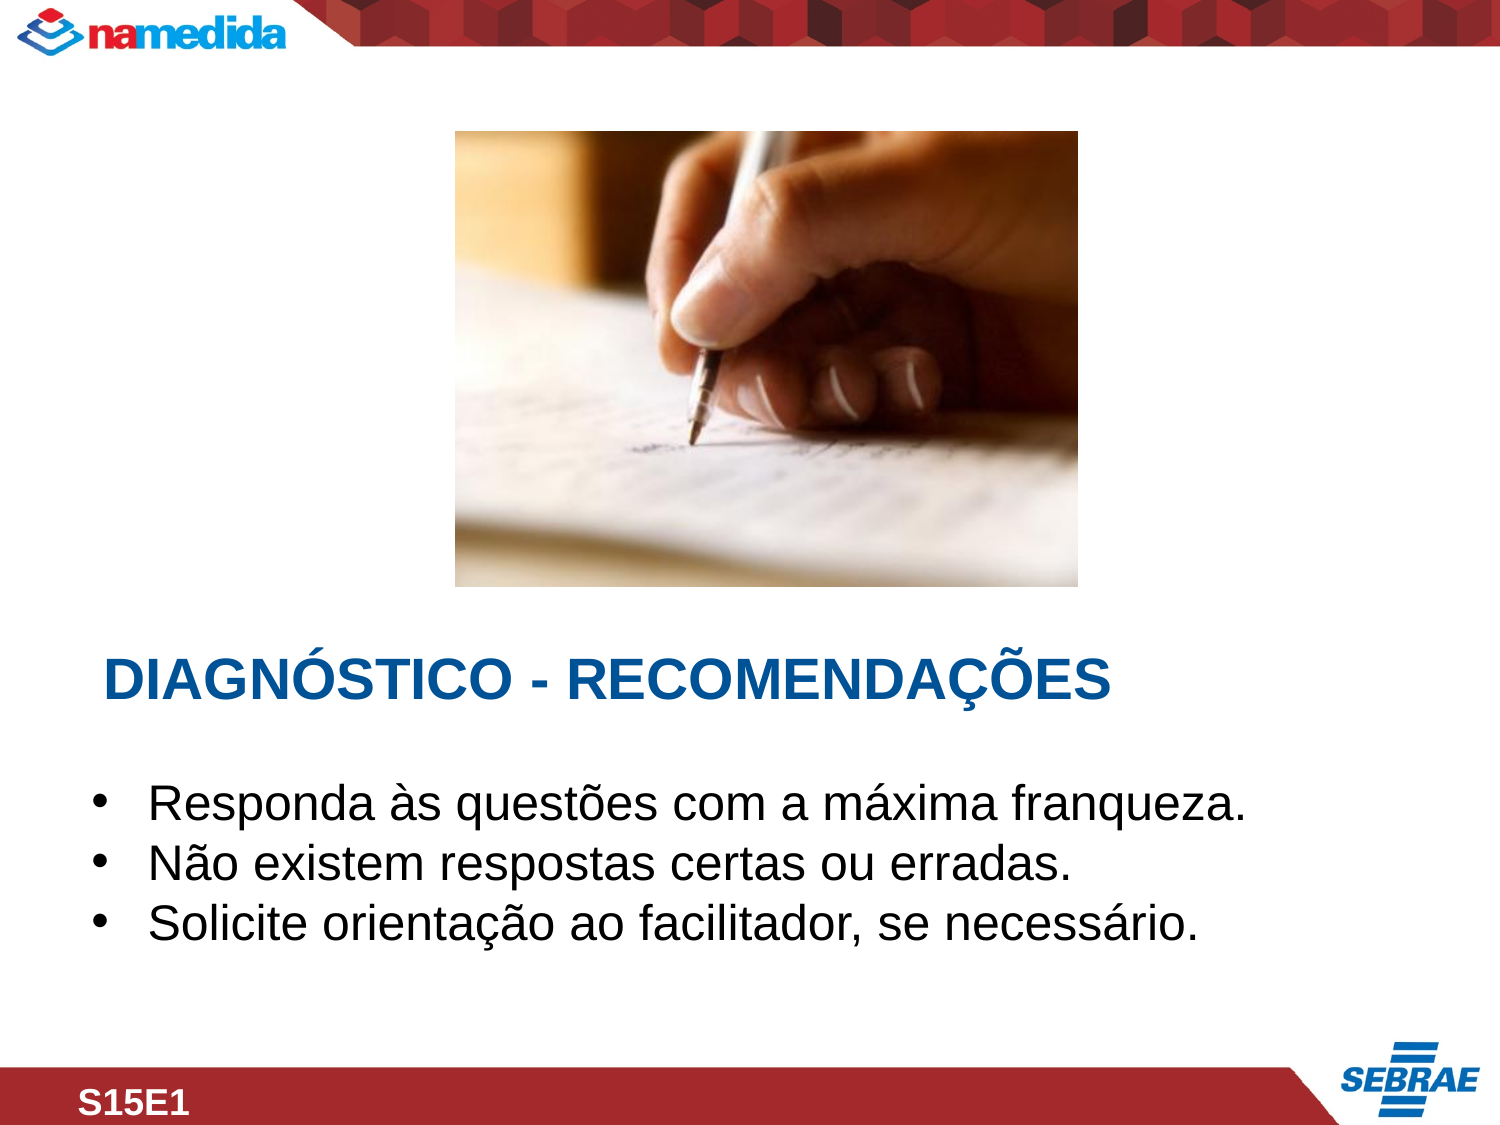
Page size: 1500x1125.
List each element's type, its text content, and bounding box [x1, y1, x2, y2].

text_box S15E1 [63, 1070, 227, 1125]
text_box Responda às questões com a máxima franqueza. Não existem respostas certas ou erradas. Solicite orientação ao facilitador, se necessário. [76, 763, 1462, 958]
picture [0, 0, 1500, 1125]
text_box DIAGNÓSTICO - RECOMENDAÇÕES [88, 633, 1128, 719]
